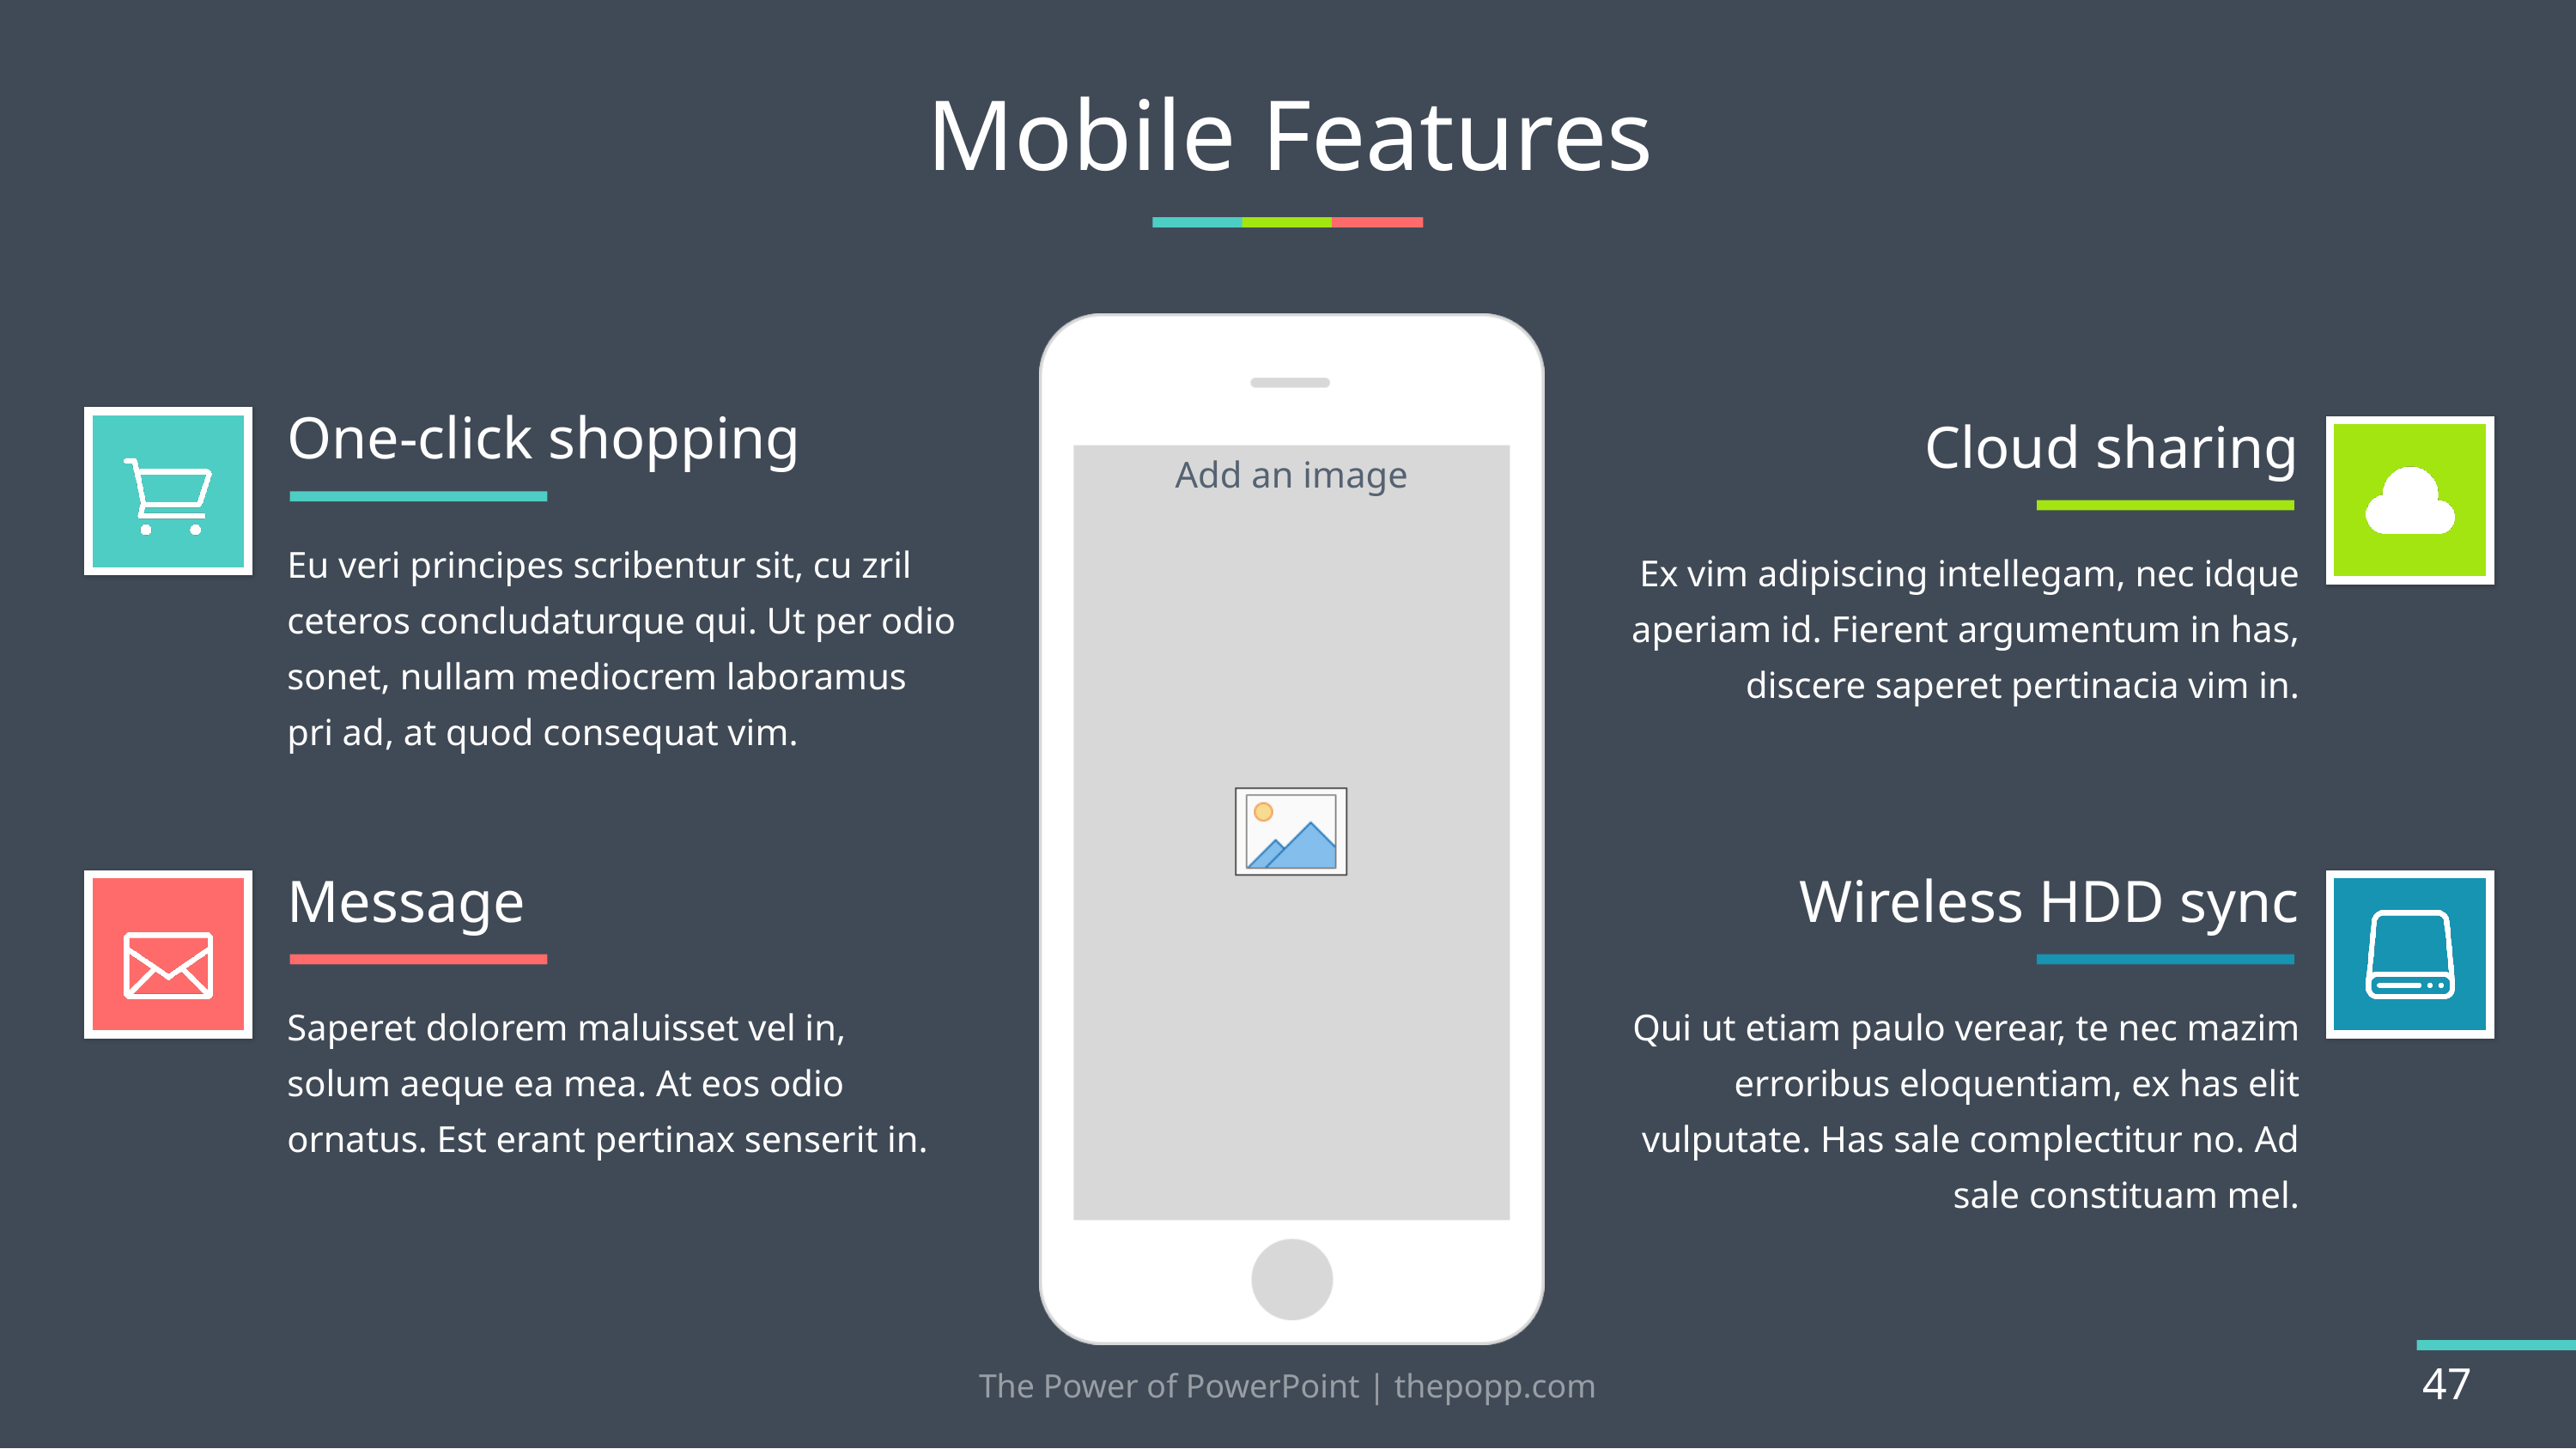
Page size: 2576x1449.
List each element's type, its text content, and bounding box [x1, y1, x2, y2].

list Message [274, 846, 971, 952]
title Mobile Features [69, 49, 2512, 230]
footer The Power of PowerPoint | thepopp.com [853, 1349, 1723, 1427]
slide_number 47 [2409, 1351, 2576, 1421]
picture [2366, 910, 2455, 999]
list Cloud sharing [1604, 392, 2313, 498]
list Ex vim adipiscing intellegam, nec idque aperiam id. Fierent argumentum in has, discere saperet pertinacia vim in. [1604, 531, 2313, 822]
list Qui ut etiam paulo verear, te nec mazim erroribus eloquentiam, ex has elit vulputate. Has sale complectitur no. Ad sale constituam mel. [1604, 985, 2313, 1276]
list Eu veri principes scribentur sit, cu zril ceteros concludaturque qui. Ut per odio sonet, nullam mediocrem laboramus pri ad, at quod consequat vim. [274, 523, 971, 813]
list Wireless HDD sync [1604, 846, 2313, 952]
picture [2366, 455, 2455, 545]
list Saperet dolorem maluisset vel in, solum aeque ea mea. At eos odio ornatus. Est erant pertinax senserit in. [274, 985, 971, 1276]
list One-click shopping [274, 383, 971, 489]
picture [1039, 313, 1545, 1345]
picture [124, 446, 213, 536]
picture [124, 910, 213, 999]
